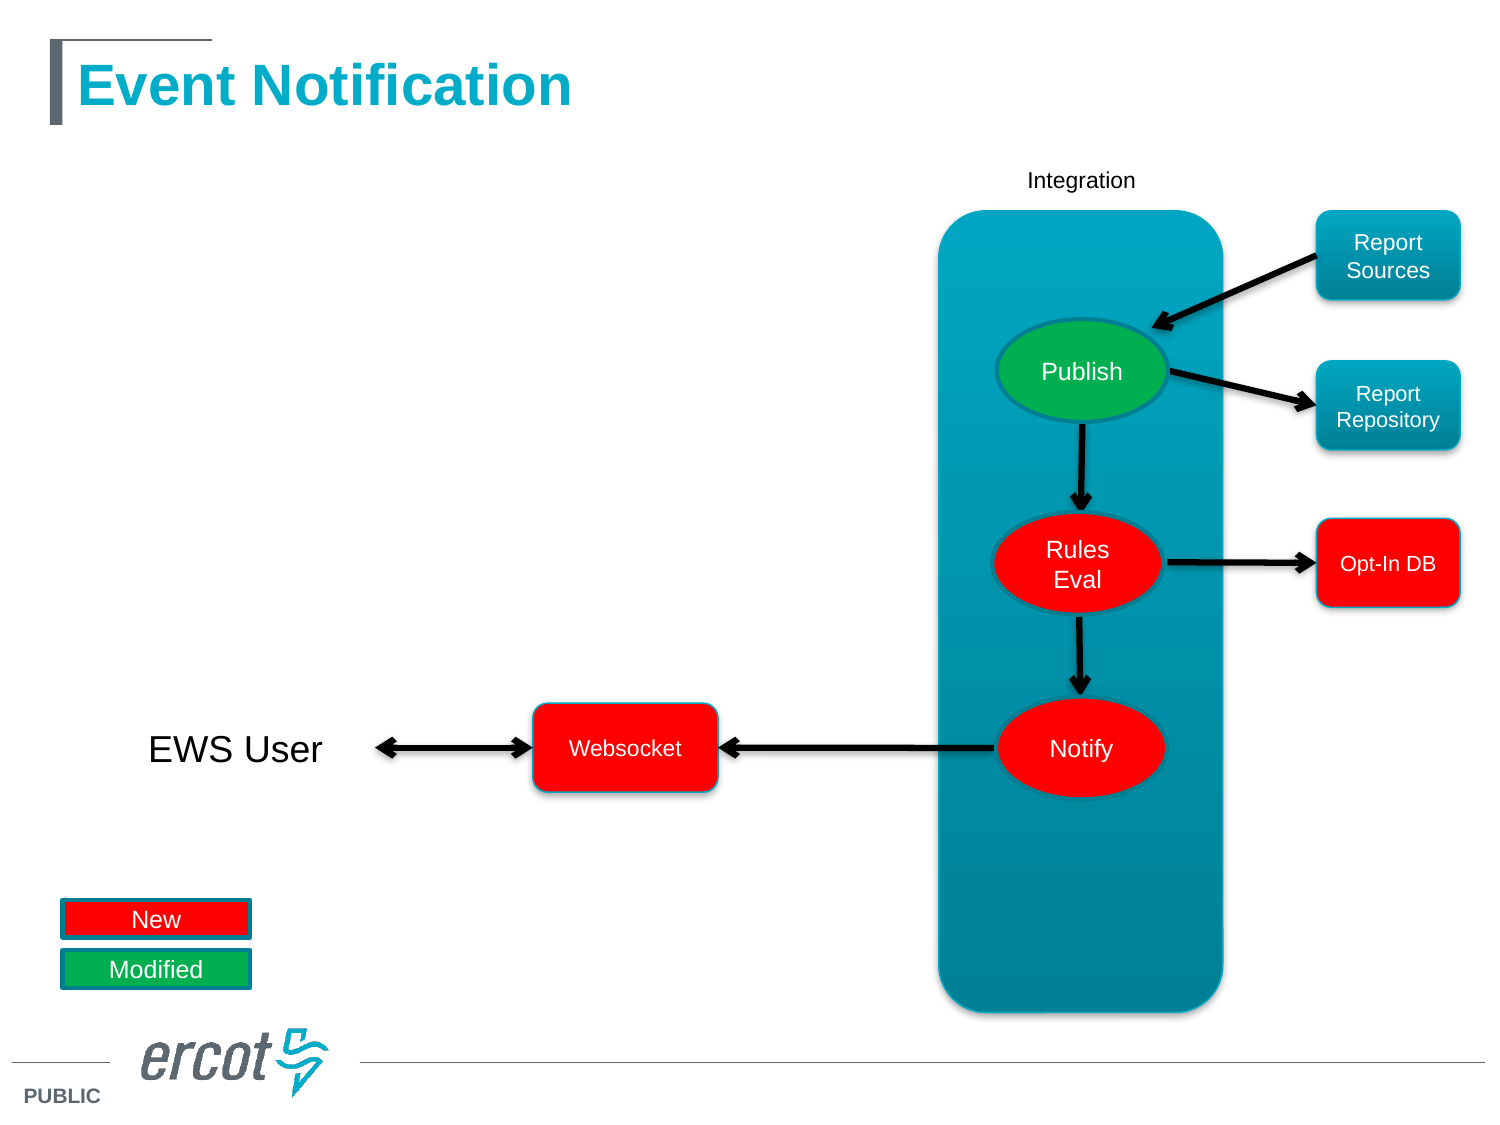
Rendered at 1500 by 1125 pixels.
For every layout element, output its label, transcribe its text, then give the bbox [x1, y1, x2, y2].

text_box EWS User [109, 717, 338, 777]
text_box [1151, 254, 1317, 328]
text_box [938, 210, 1224, 744]
title Event Notification [62, 39, 1450, 125]
text_box [938, 572, 1224, 1014]
text_box Notify [994, 694, 1170, 802]
text_box Report Sources [1315, 210, 1461, 301]
text_box Websocket [532, 702, 719, 793]
text_box New [60, 898, 252, 940]
text_box Rules Eval [990, 509, 1166, 617]
text_box Modified [60, 948, 252, 990]
text_box Opt-In DB [1315, 517, 1461, 609]
text_box Report Repository [1315, 360, 1461, 451]
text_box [1167, 370, 1317, 406]
picture [137, 1024, 332, 1100]
text_box Publish [994, 316, 1170, 424]
text_box Integration [1007, 158, 1156, 201]
